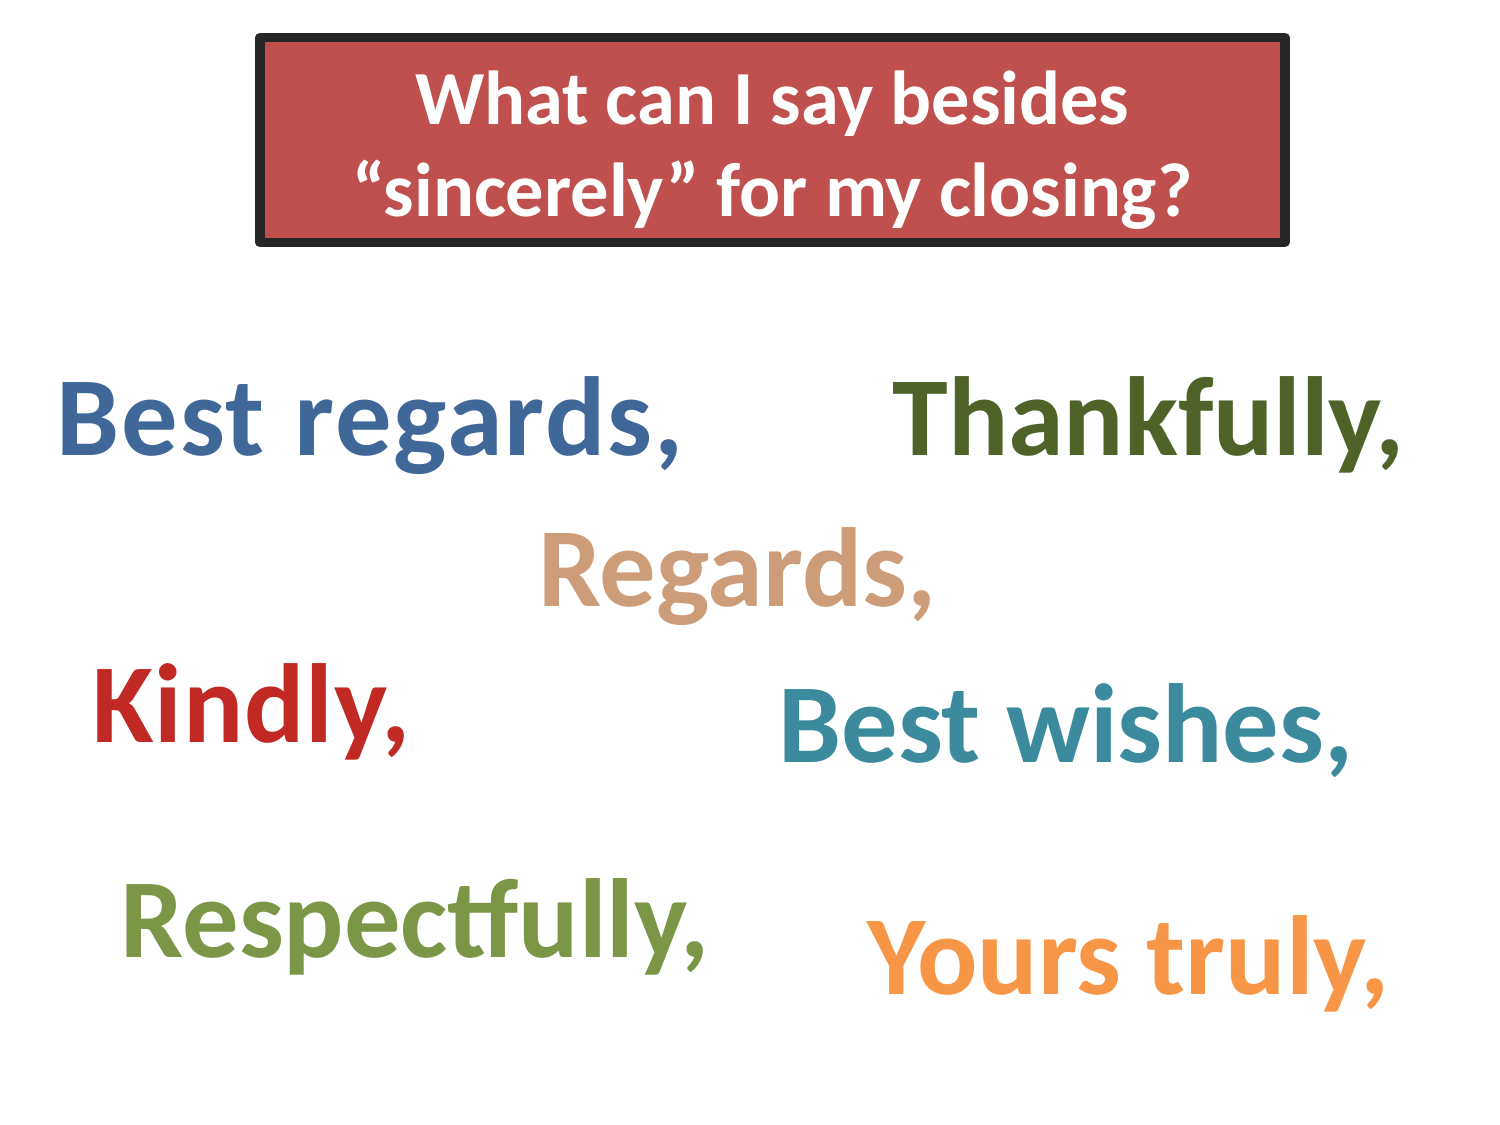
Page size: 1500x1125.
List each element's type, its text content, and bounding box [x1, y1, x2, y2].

text_box Best wishes, [771, 642, 1362, 793]
text_box Yours truly, [860, 874, 1423, 1025]
title What can I say besides “sincerely” for my closing? [259, 36, 1286, 243]
text_box Regards, [530, 486, 970, 637]
text_box Best regards, [49, 335, 720, 485]
text_box Thankfully, [885, 335, 1439, 485]
text_box Respectfully, [113, 837, 744, 988]
text_box Kindly, [84, 623, 419, 773]
